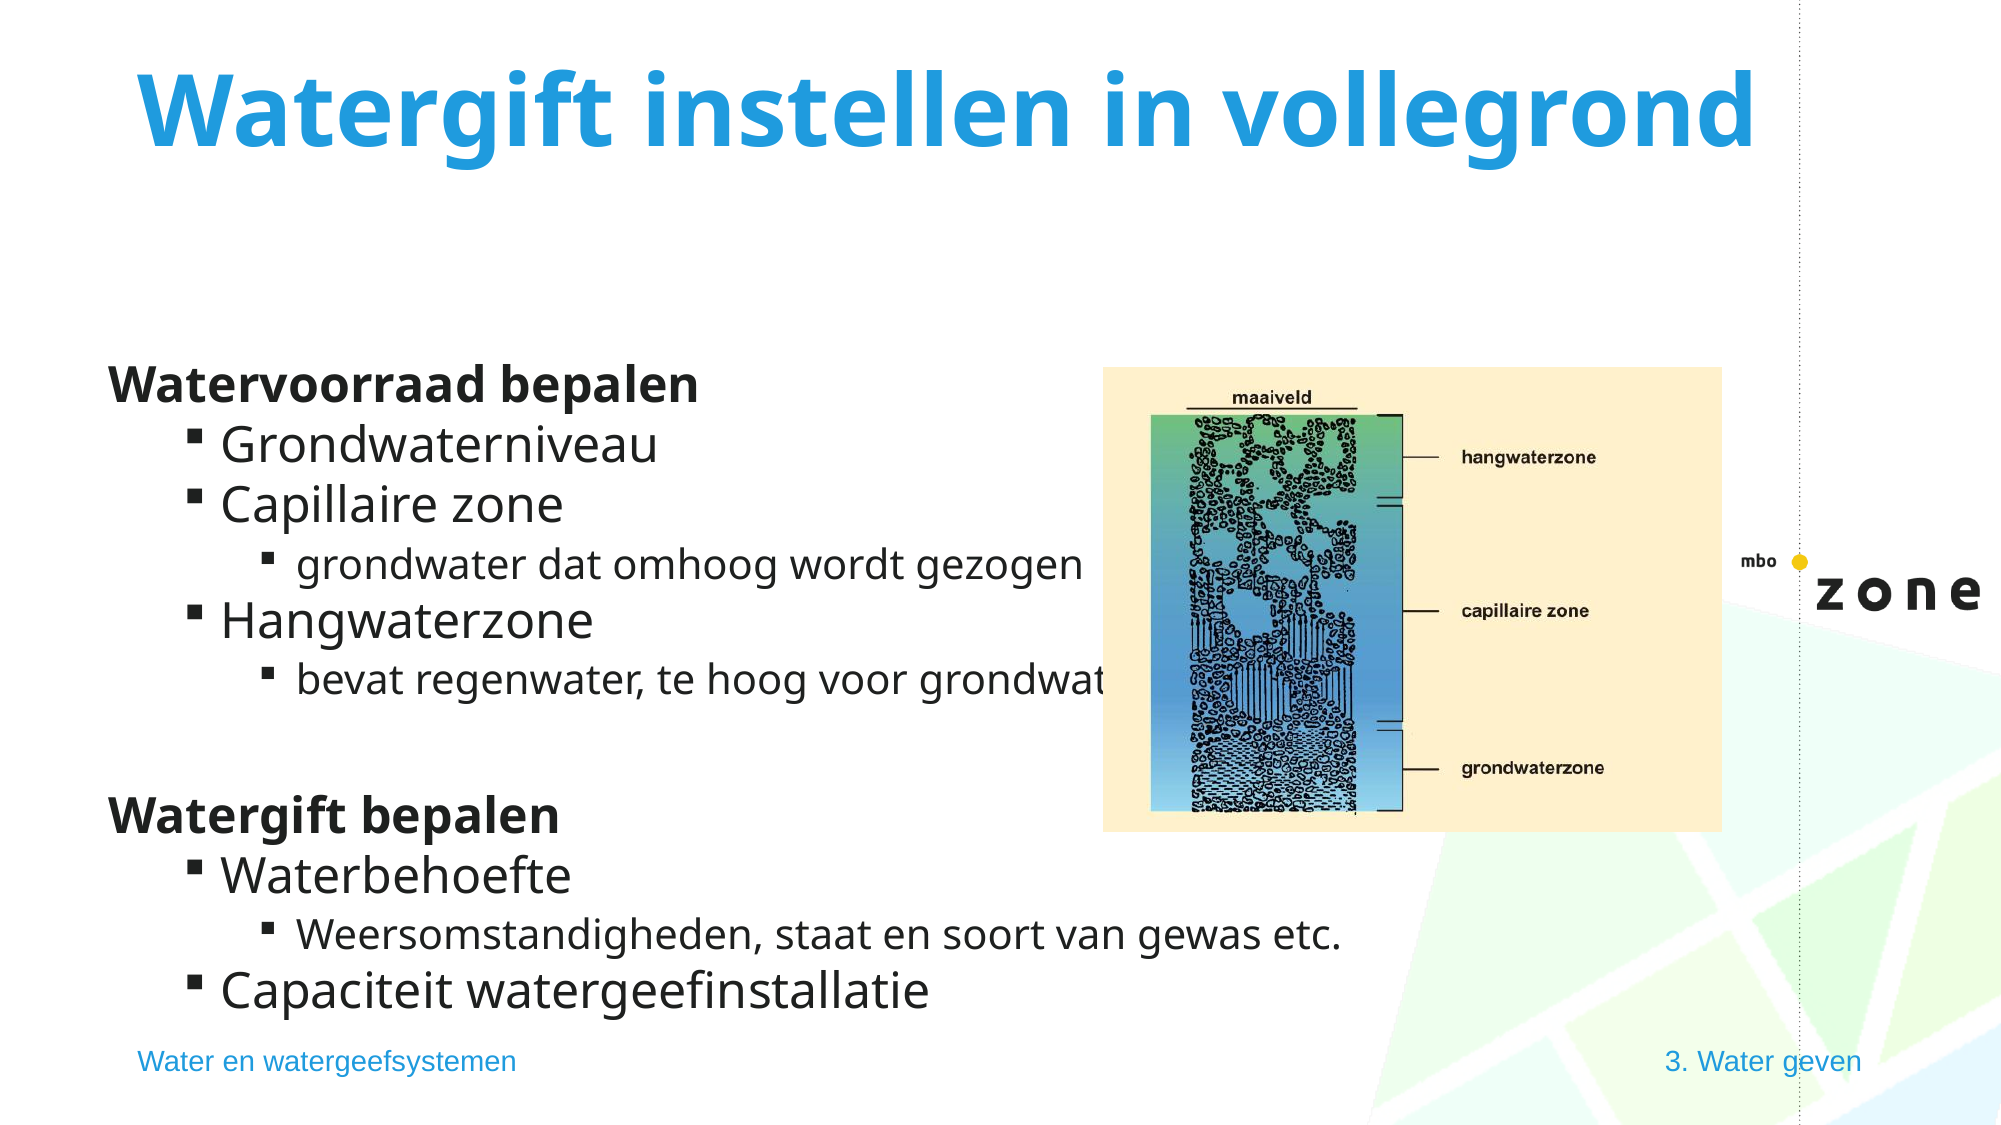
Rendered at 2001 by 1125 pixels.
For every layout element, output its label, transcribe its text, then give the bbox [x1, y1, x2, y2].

list 3. Water geven [1412, 1042, 1863, 1103]
picture [1103, 0, 2001, 1125]
title Watergift instellen in vollegrond [137, 59, 2000, 278]
list Watervoorraad bepalen Grondwaterniveau Capillaire zone grondwater dat omhoog wordt gezogen Hangwaterzone bevat regenwater, te hoog voor grondwater Watergift bepalen Waterbehoefte Weersomstandigheden, staat en soort van gewas etc. Capaciteit watergeefinstallatie [108, 352, 1379, 1067]
list Water en watergeefsystemen [137, 1042, 639, 1103]
